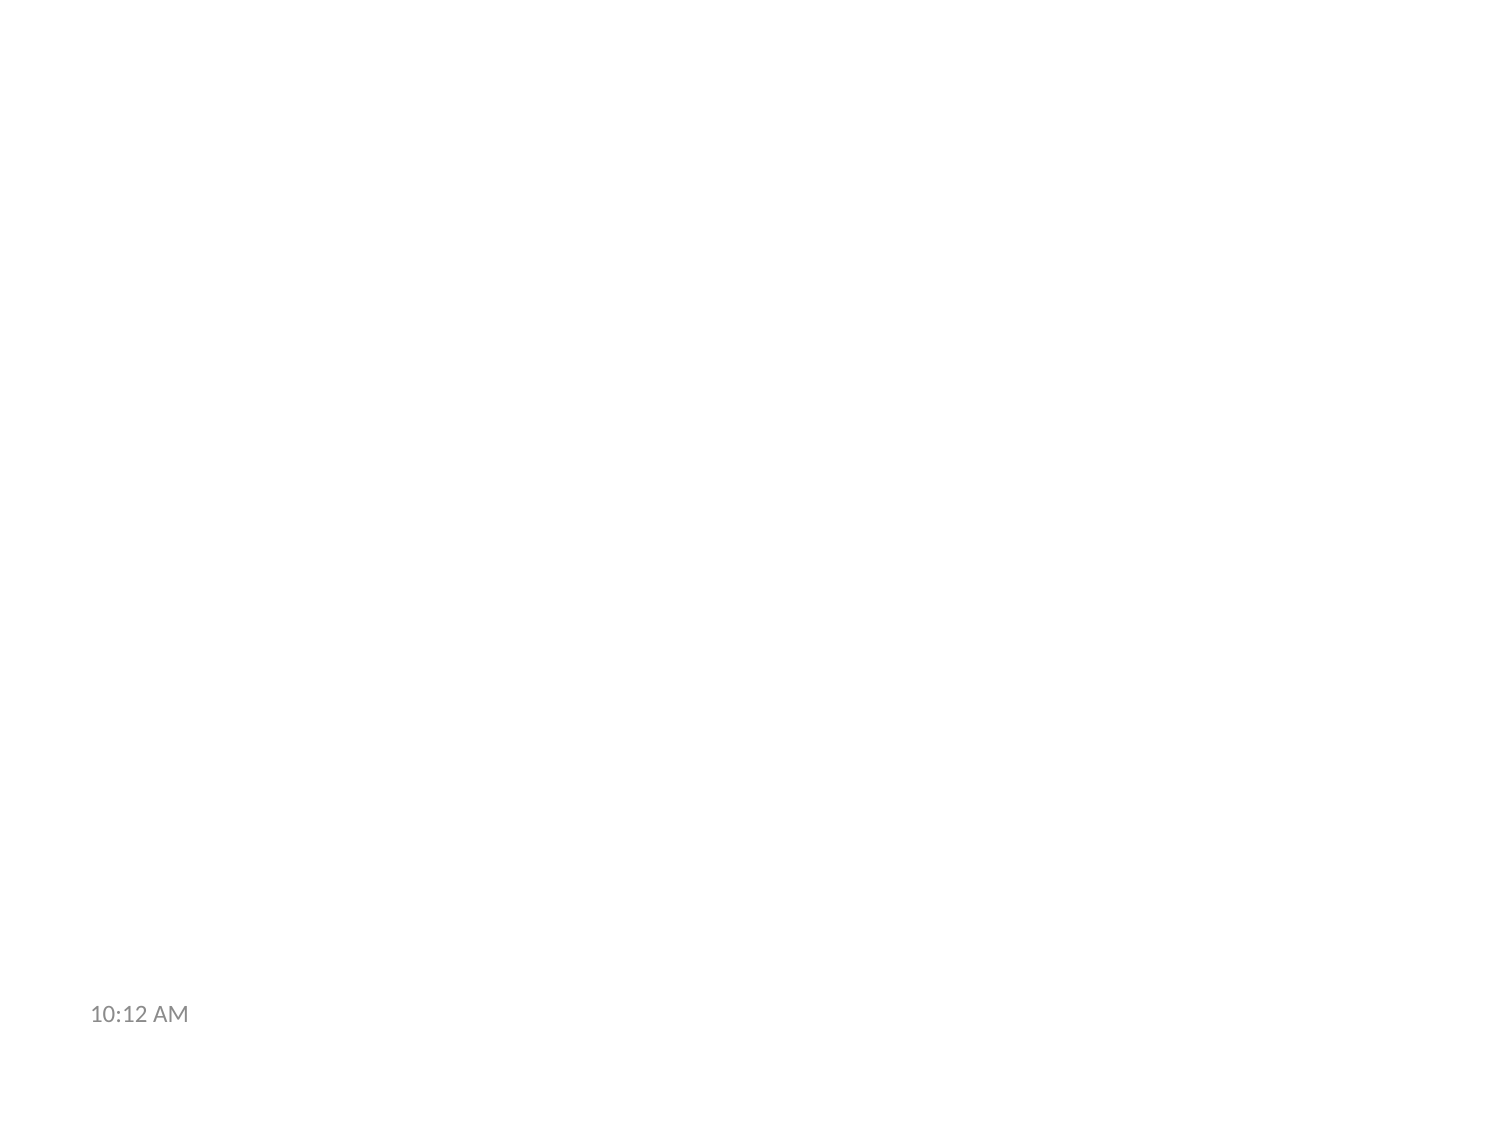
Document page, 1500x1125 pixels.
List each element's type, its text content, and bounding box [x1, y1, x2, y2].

text_box 3:35 PM [75, 982, 425, 1043]
